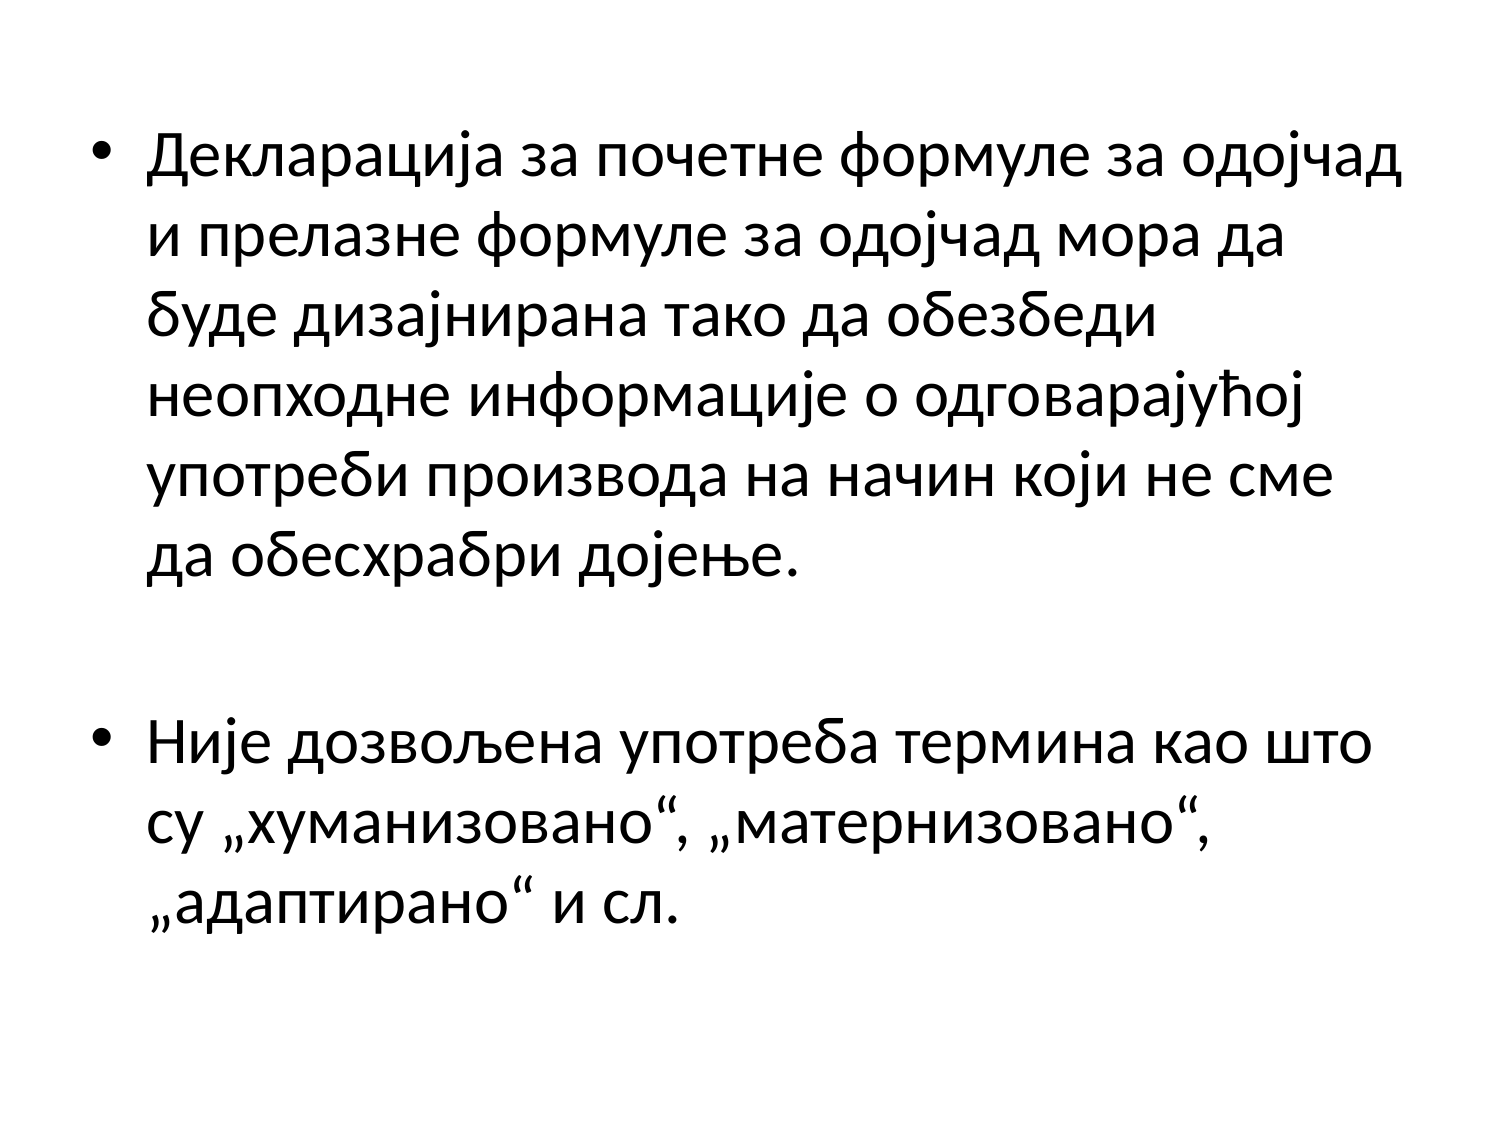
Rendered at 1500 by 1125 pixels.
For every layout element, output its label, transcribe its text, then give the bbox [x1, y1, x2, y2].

list Декларација за почетне формуле за одојчад и прелазне формуле за одојчад мора да буде дизајнирана тако да обезбеди неопходне информације о одговарајућој употреби производа на начин који не сме да обесхрабри дојење. Није дозвољена употреба термина као што су „хуманизовано“, „матернизовано“, „адаптирано“ и сл. [75, 101, 1425, 1005]
